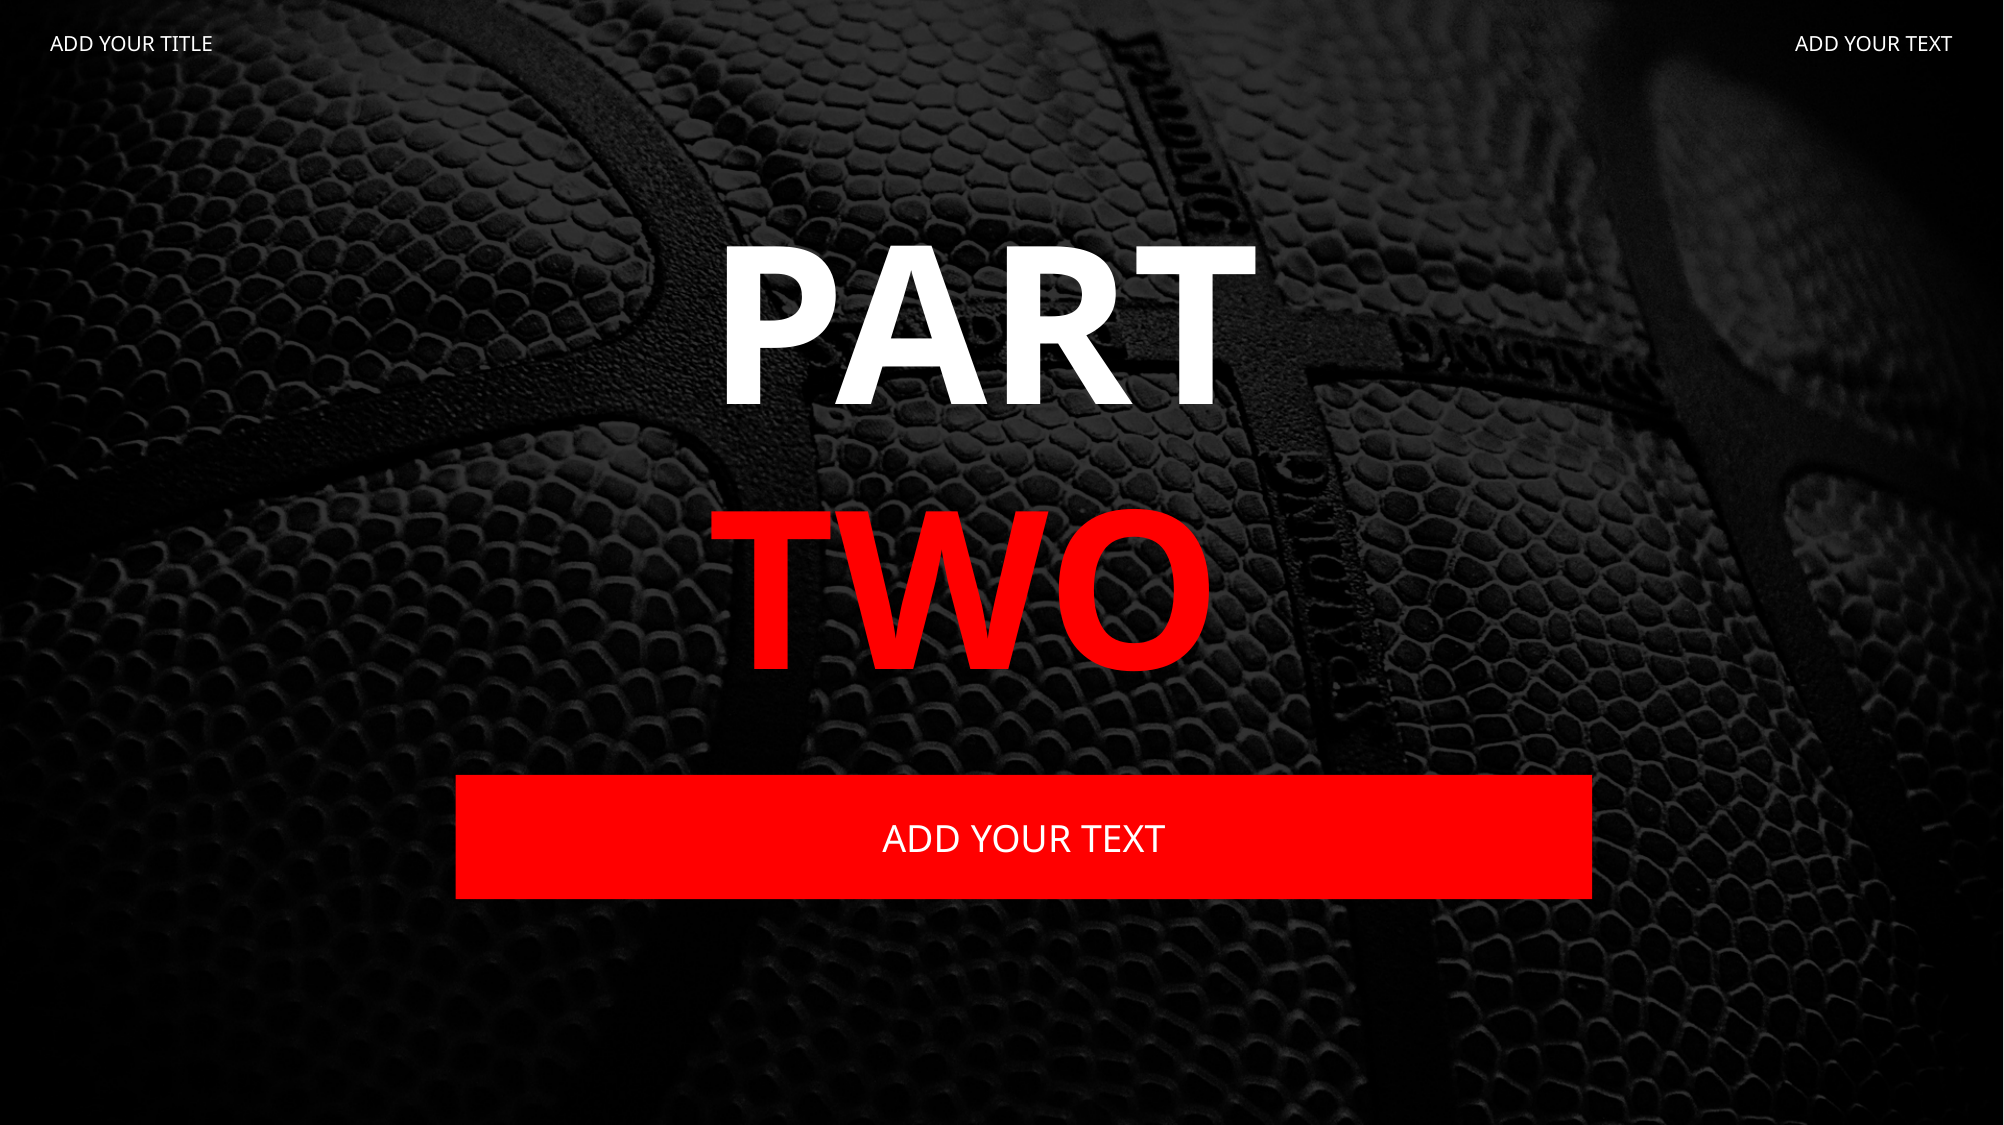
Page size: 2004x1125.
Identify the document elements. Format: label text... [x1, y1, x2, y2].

text_box ADD YOUR TITLE [35, 23, 228, 64]
text_box PART TWO [692, 176, 1355, 722]
text_box ADD YOUR TEXT [455, 774, 1593, 900]
text_box ADD YOUR TEXT [1780, 23, 1968, 64]
picture [0, 0, 2004, 1125]
